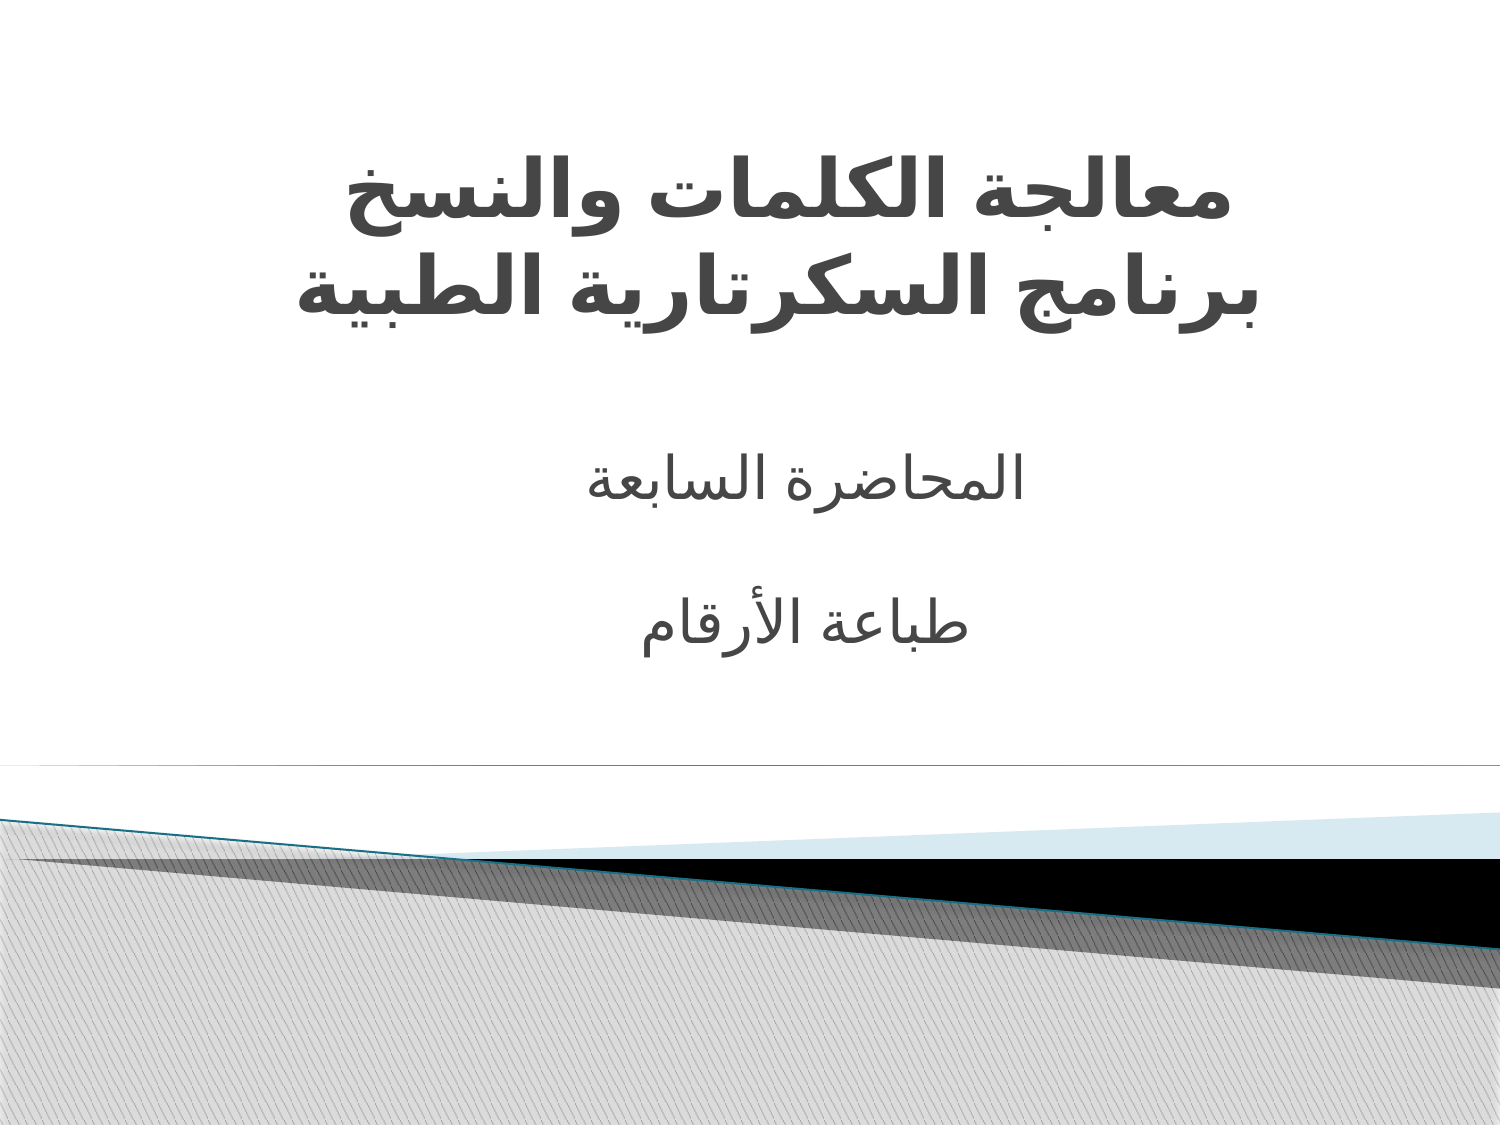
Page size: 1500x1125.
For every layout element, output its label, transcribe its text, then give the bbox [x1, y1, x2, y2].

title معالجة الكلمات والنسخ برنامج السكرتارية الطبية [277, 101, 1282, 338]
text_box المحاضرة السابعة طباعة الأرقام [430, 432, 1181, 665]
picture [5, 859, 1500, 989]
